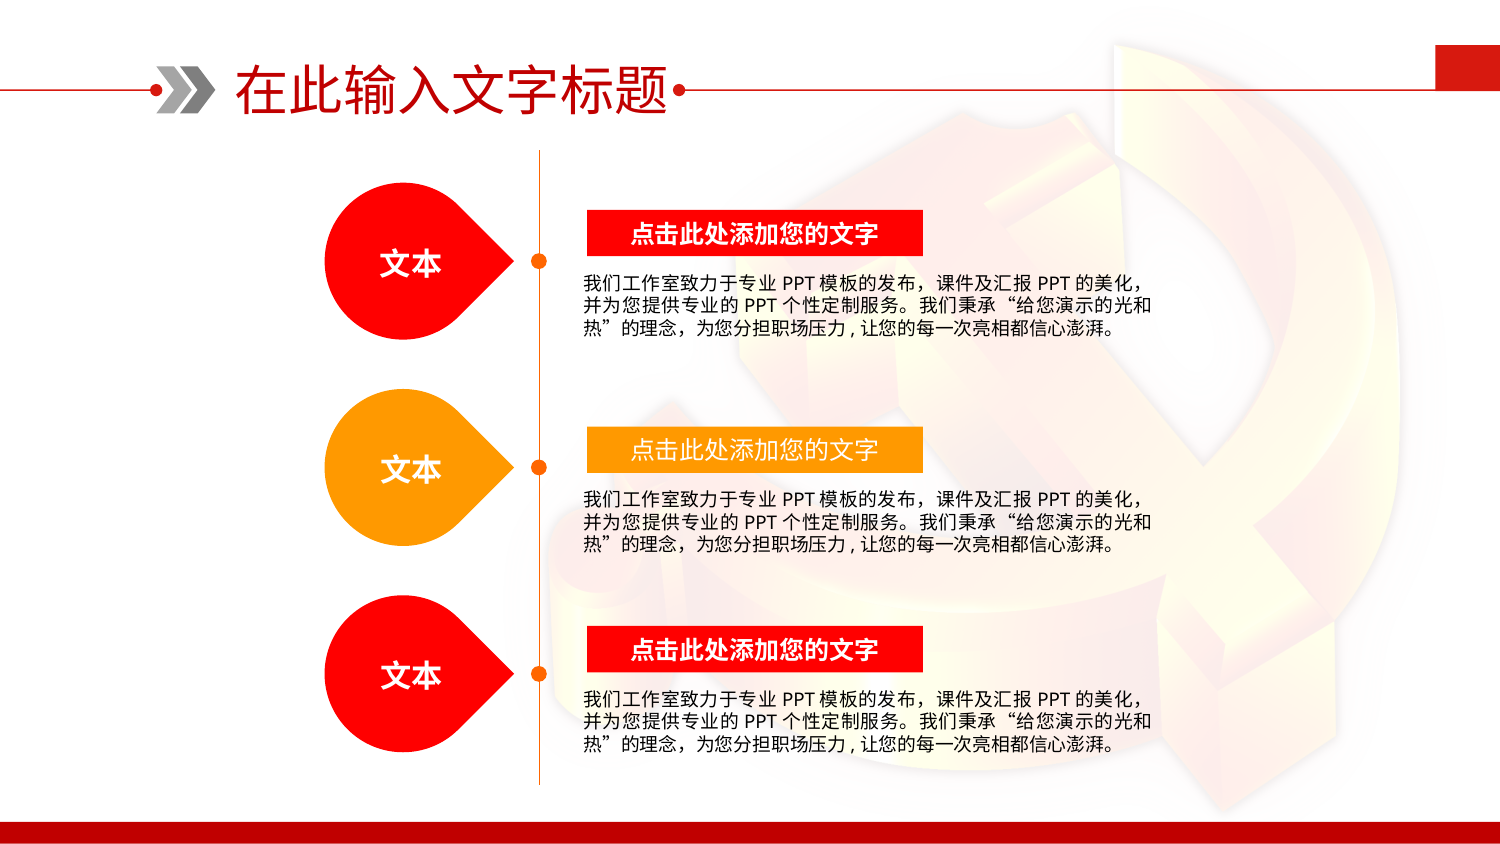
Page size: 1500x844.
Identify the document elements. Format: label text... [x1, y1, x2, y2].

text_box [543, 667, 547, 681]
text_box 我们工作室致力于专业PPT模板的发布，课件及汇报PPT的美化，并为您提供专业的PPT个性定制服务。我们秉承“给您演示的光和热”的理念，为您分担职场压力,让您的每一次亮相都信心澎湃。 [572, 265, 1164, 345]
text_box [155, 66, 216, 114]
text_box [324, 388, 482, 547]
text_box 我们工作室致力于专业PPT模板的发布，课件及汇报PPT的美化，并为您提供专业的PPT个性定制服务。我们秉承“给您演示的光和热”的理念，为您分担职场压力,让您的每一次亮相都信心澎湃。 [572, 482, 1164, 562]
text_box [543, 460, 547, 475]
text_box [530, 460, 535, 475]
text_box [672, 83, 1435, 97]
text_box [324, 182, 482, 340]
text_box 我们工作室致力于专业PPT模板的发布，课件及汇报PPT的美化，并为您提供专业的PPT个性定制服务。我们秉承“给您演示的光和热”的理念，为您分担职场压力,让您的每一次亮相都信心澎湃。 [572, 681, 1164, 761]
text_box 在此输入文字标题 [219, 48, 717, 144]
text_box 点击此处添加您的文字 [587, 209, 923, 257]
text_box [530, 667, 535, 681]
text_box [543, 254, 547, 268]
text_box 点击此处添加您的文字 [587, 426, 923, 473]
text_box [530, 254, 535, 269]
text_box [324, 595, 482, 753]
text_box 点击此处添加您的文字 [587, 625, 923, 673]
text_box [1435, 45, 1500, 92]
